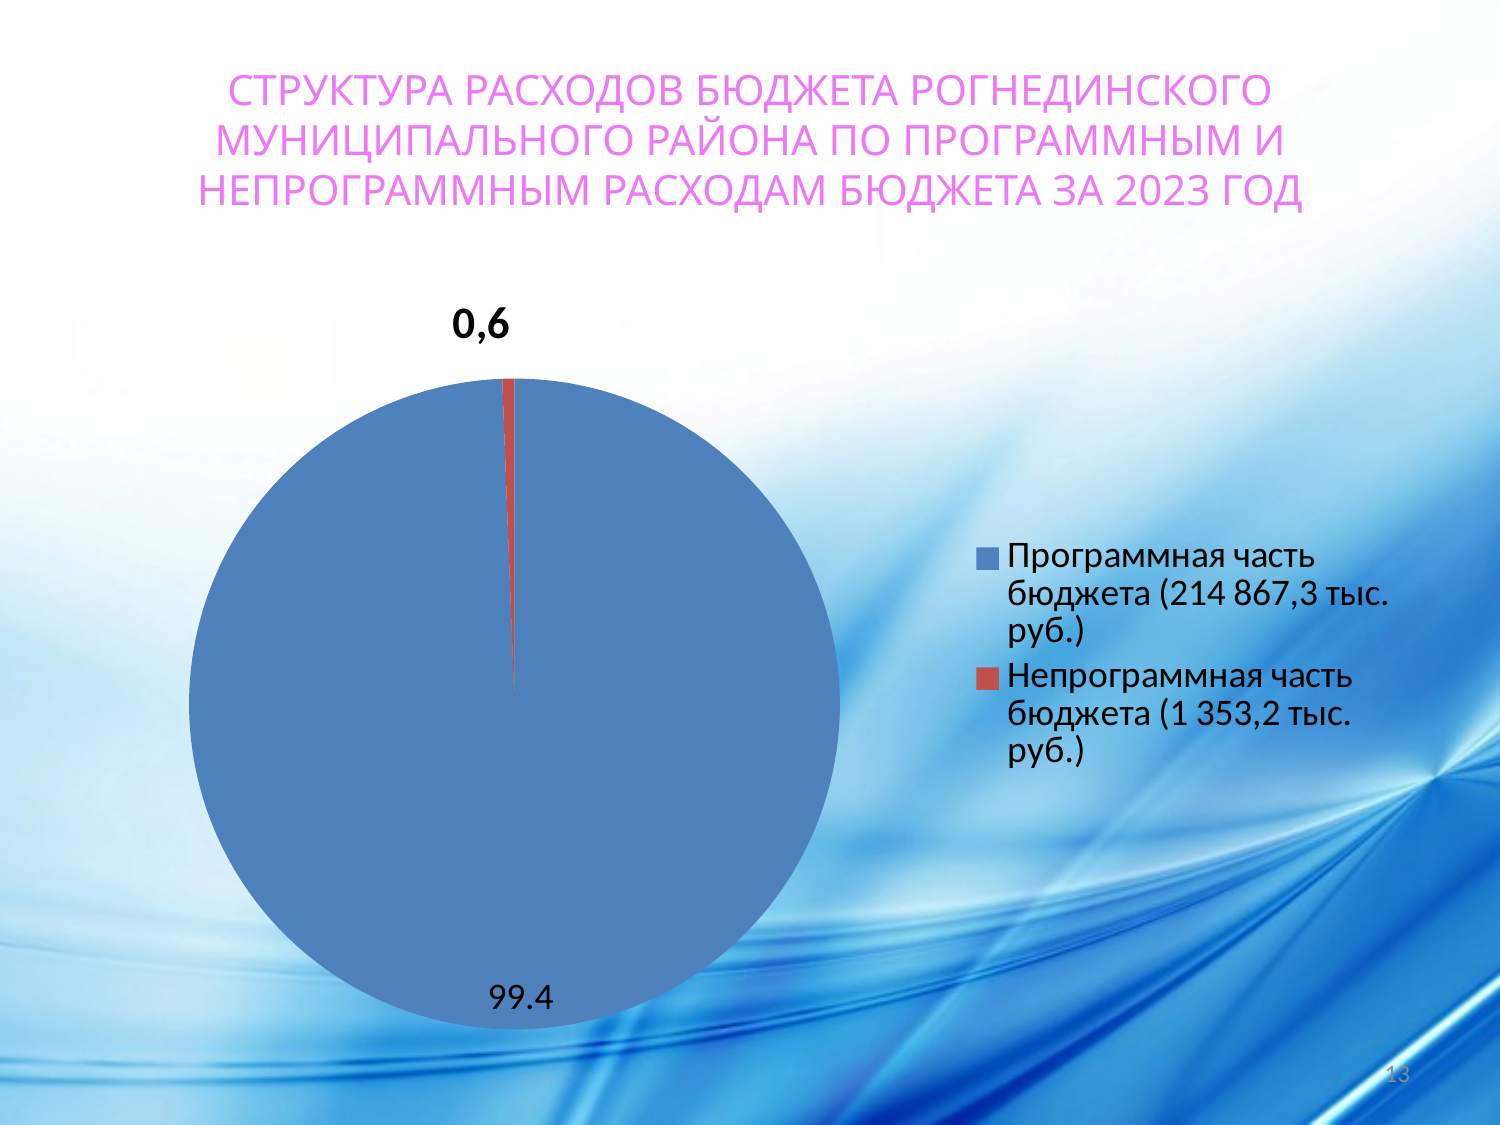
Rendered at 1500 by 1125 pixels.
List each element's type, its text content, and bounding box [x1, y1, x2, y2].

picture [0, 0, 1500, 1125]
title СТРУКТУРА РАСХОДОВ БЮДЖЕТА РОГНЕДИНСКОГО МУНИЦИПАЛЬНОГО РАЙОНА ПО ПРОГРАММНЫМ И НЕПРОГРАММНЫМ РАСХОДАМ БЮДЖЕТА ЗА 2023 ГОД [75, 45, 1425, 233]
slide_number 13 [1074, 1042, 1425, 1103]
chart [64, 266, 1416, 1046]
